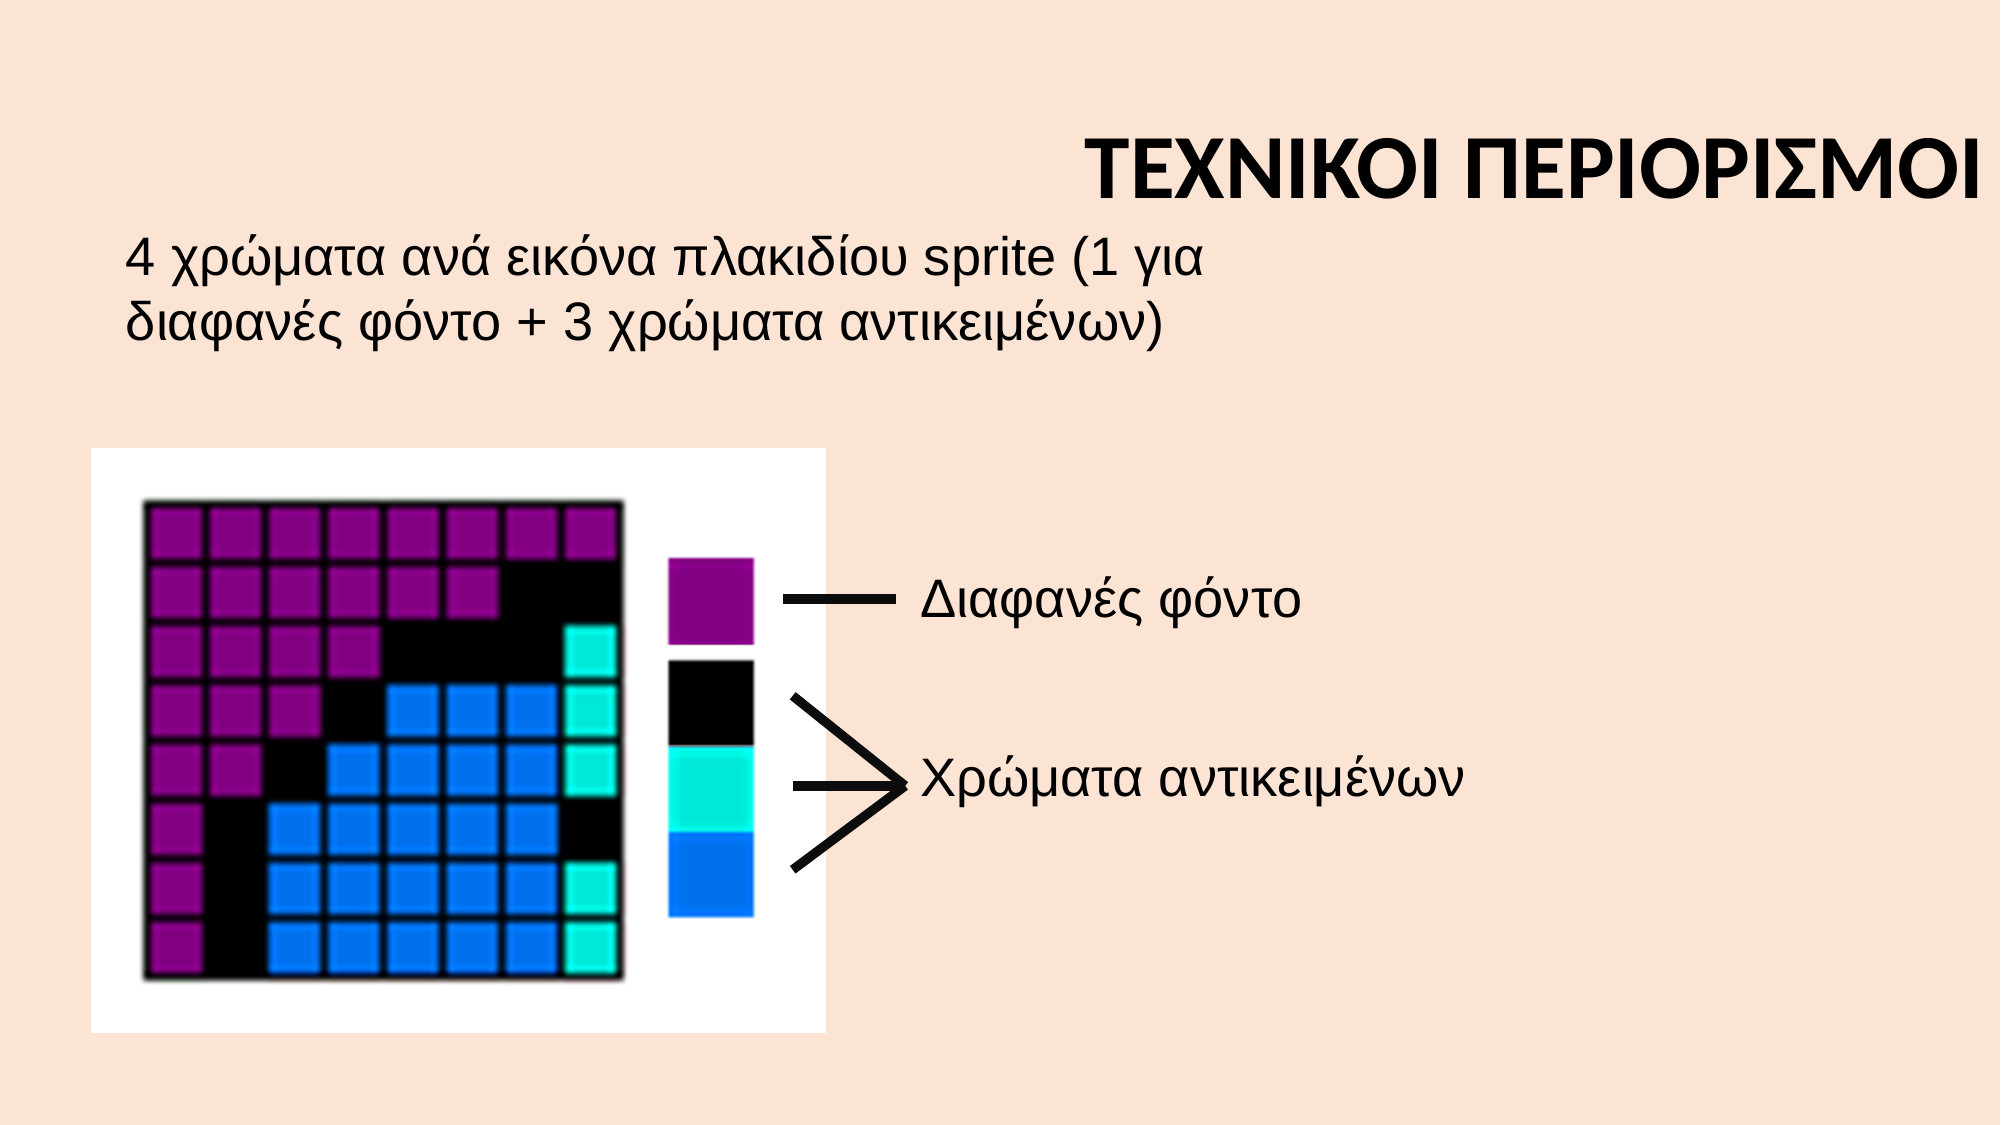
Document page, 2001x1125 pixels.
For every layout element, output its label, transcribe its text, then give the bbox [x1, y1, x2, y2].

title ΤΕΧΝΙΚΟΙ ΠΕΡΙΟΡΙΣΜΟΙ [0, 59, 2000, 278]
text_box 4 χρώματα ανά εικόνα πλακιδίου sprite (1 για διαφανές φόντο + 3 χρώματα αντικειμένων) [110, 213, 1322, 388]
picture [91, 448, 826, 1034]
text_box Χρώματα αντικειμένων [910, 735, 1560, 837]
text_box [792, 695, 906, 784]
text_box Διαφανές φόντο [905, 555, 1560, 658]
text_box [792, 785, 906, 870]
